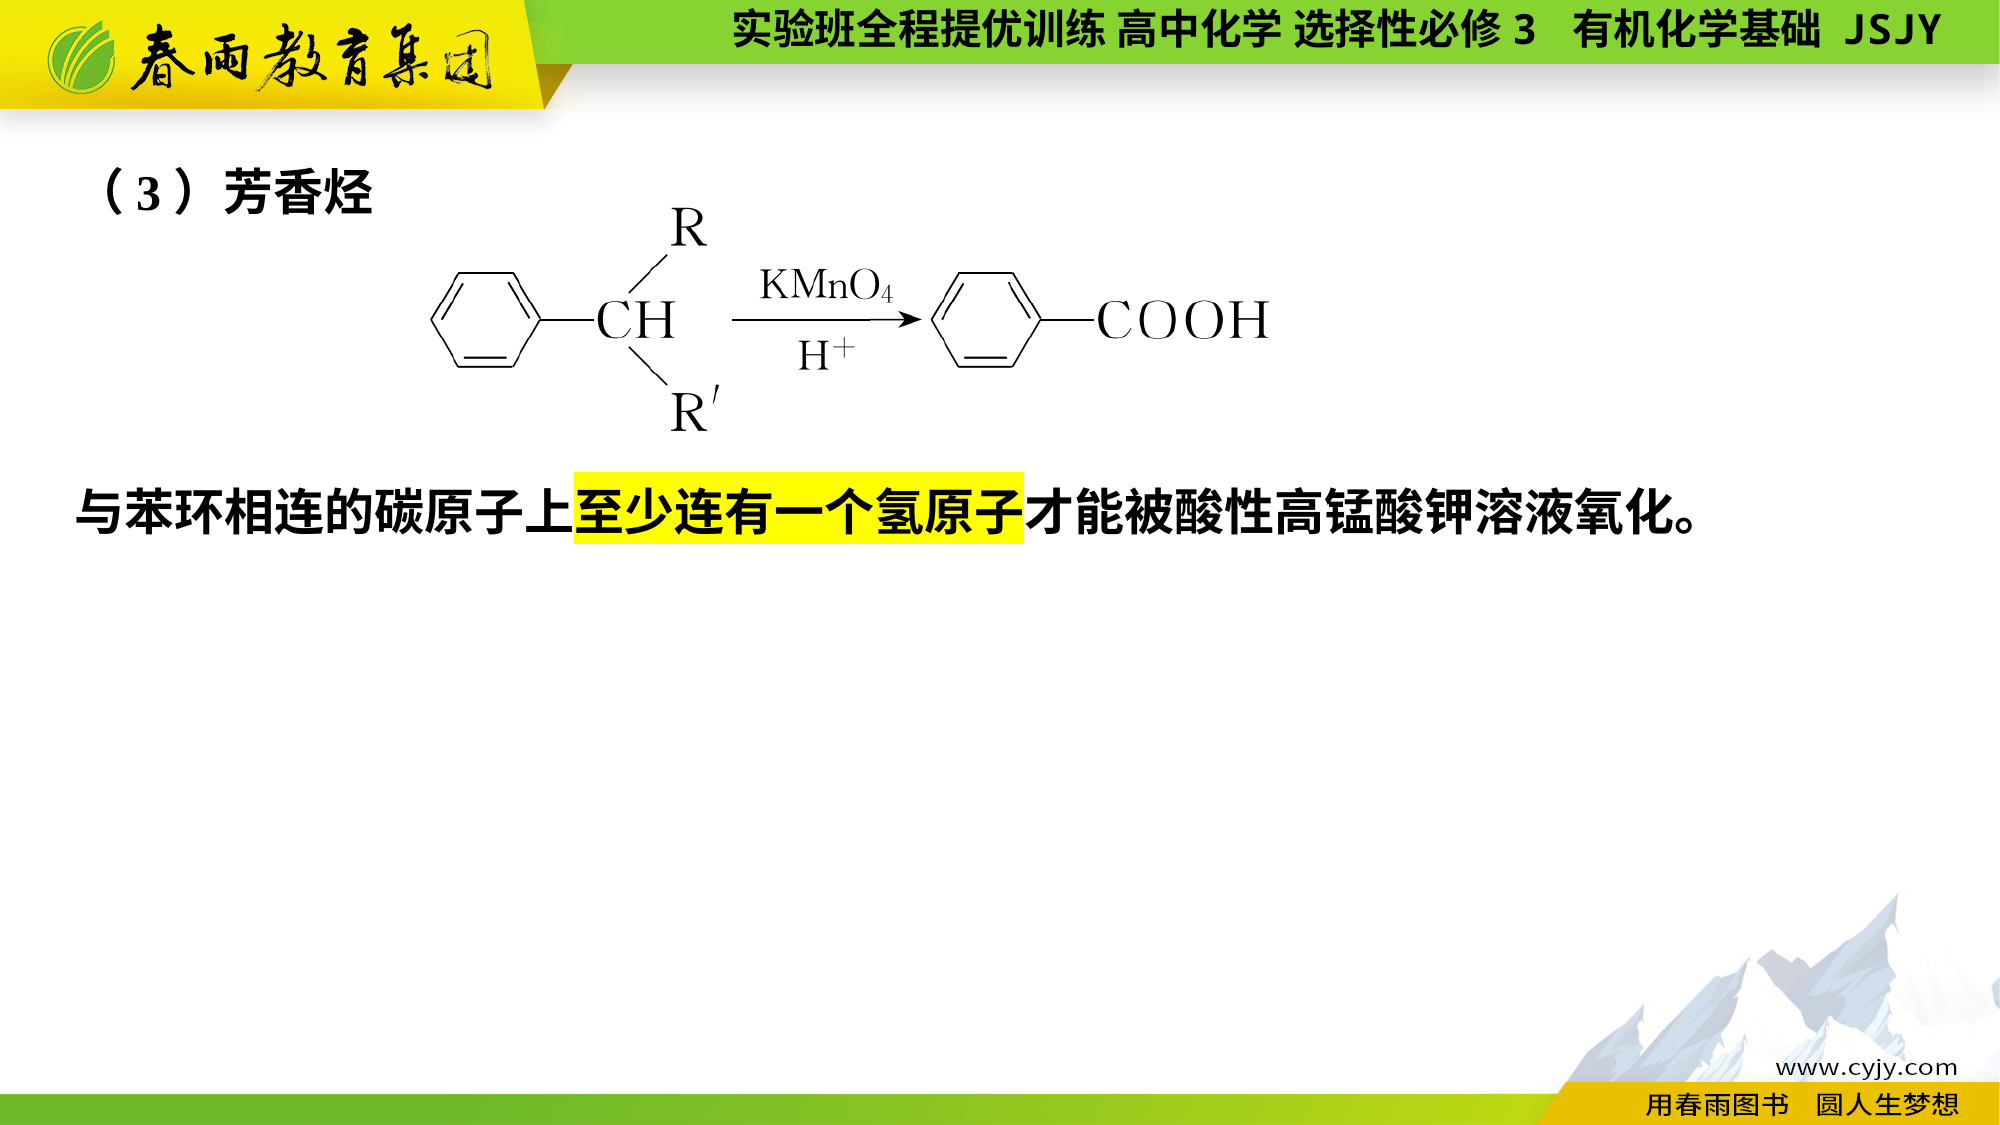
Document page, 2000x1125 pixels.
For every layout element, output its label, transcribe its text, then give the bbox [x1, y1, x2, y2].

picture [0, 0, 2000, 1125]
list （3）芳香烃 与苯环相连的碳原子上至少连有一个氢原子才能被酸性高锰酸钾溶液氧化。 [59, 122, 1944, 552]
